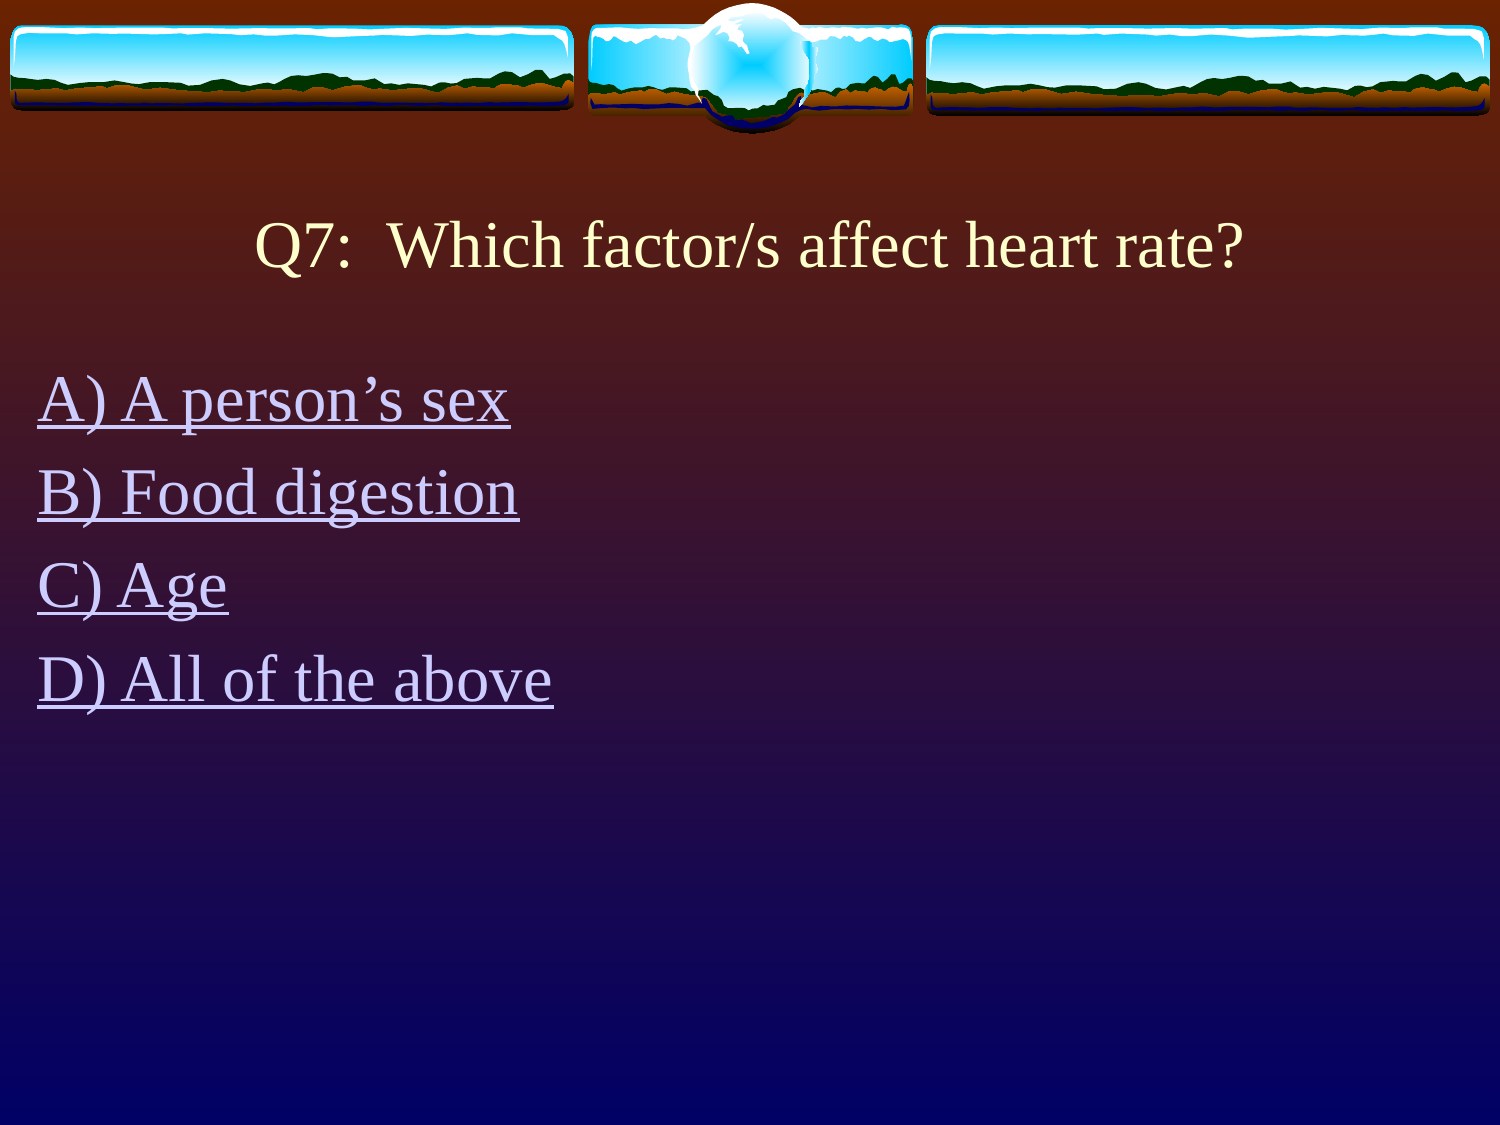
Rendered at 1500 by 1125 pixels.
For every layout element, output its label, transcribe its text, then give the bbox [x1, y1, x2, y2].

title Q7: Which factor/s affect heart rate? [21, 145, 1480, 336]
list A) A person’s sex B) Food digestion C) Age D) All of the above [21, 346, 1482, 1026]
